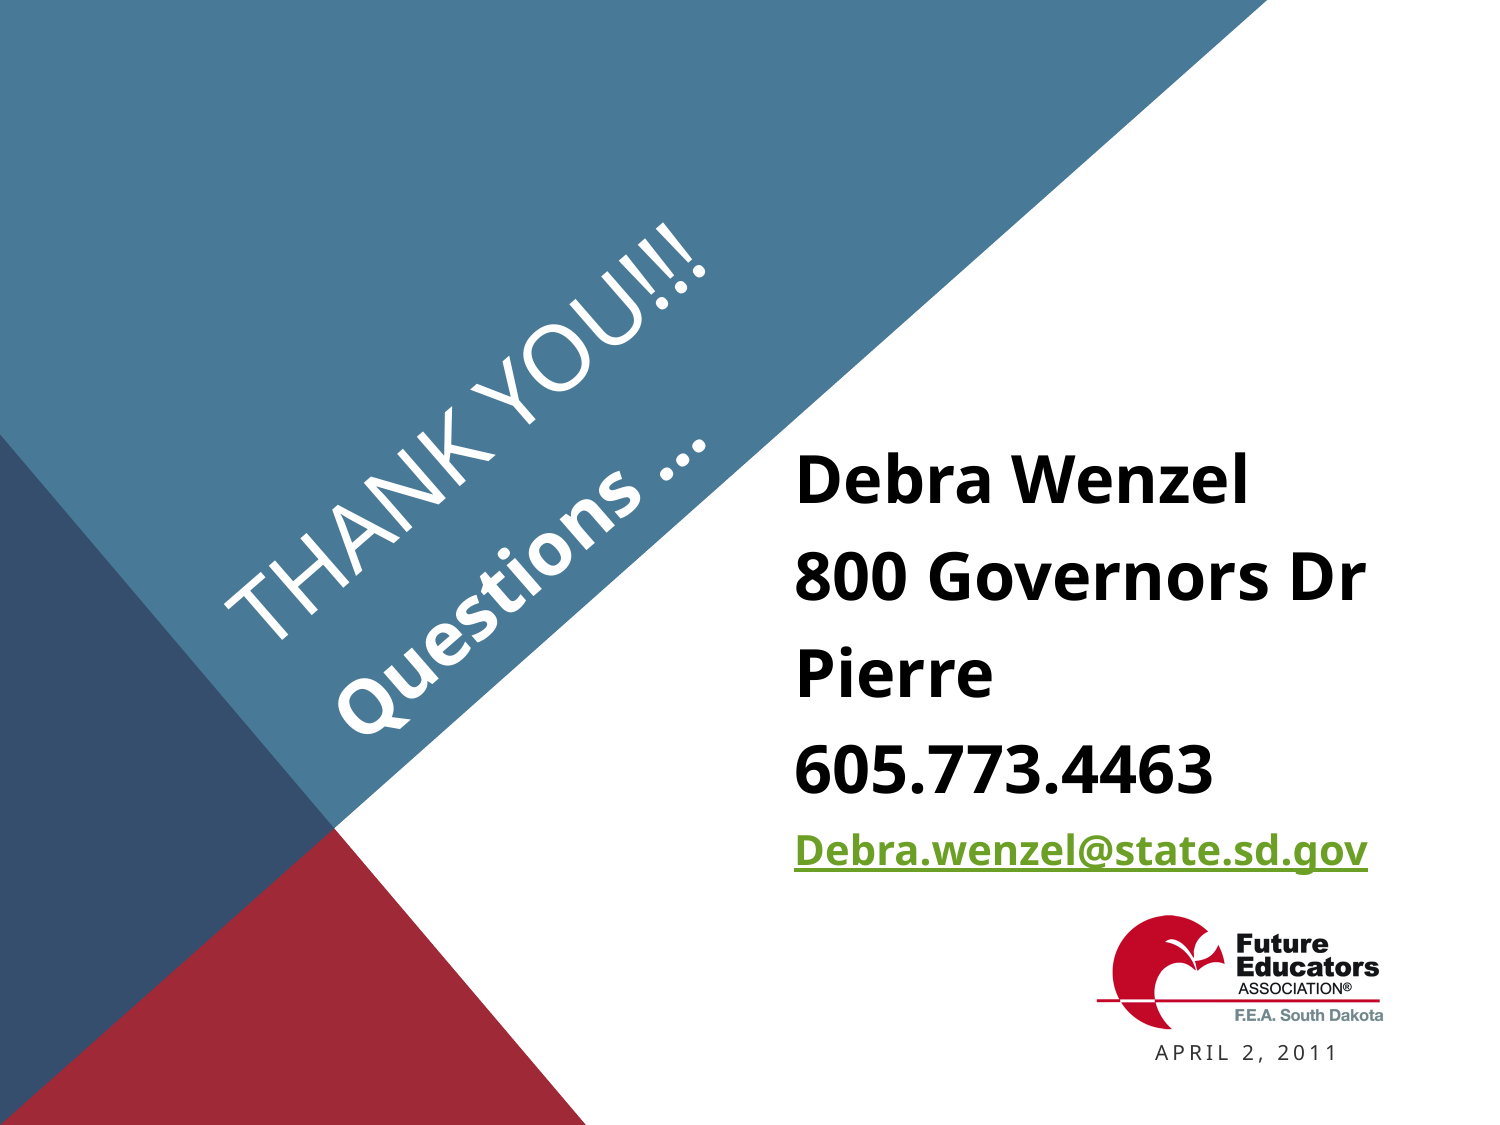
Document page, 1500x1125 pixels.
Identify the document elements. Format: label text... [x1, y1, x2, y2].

picture [1087, 912, 1388, 1032]
title Thank you!!! [99, 0, 913, 679]
footer April 2, 2011 [577, 1031, 1352, 1076]
list Debra Wenzel 800 Governors Dr Pierre 605.773.4463 Debra.wenzel@state.sd.gov [779, 429, 1404, 975]
list Questions … [295, 70, 1081, 772]
